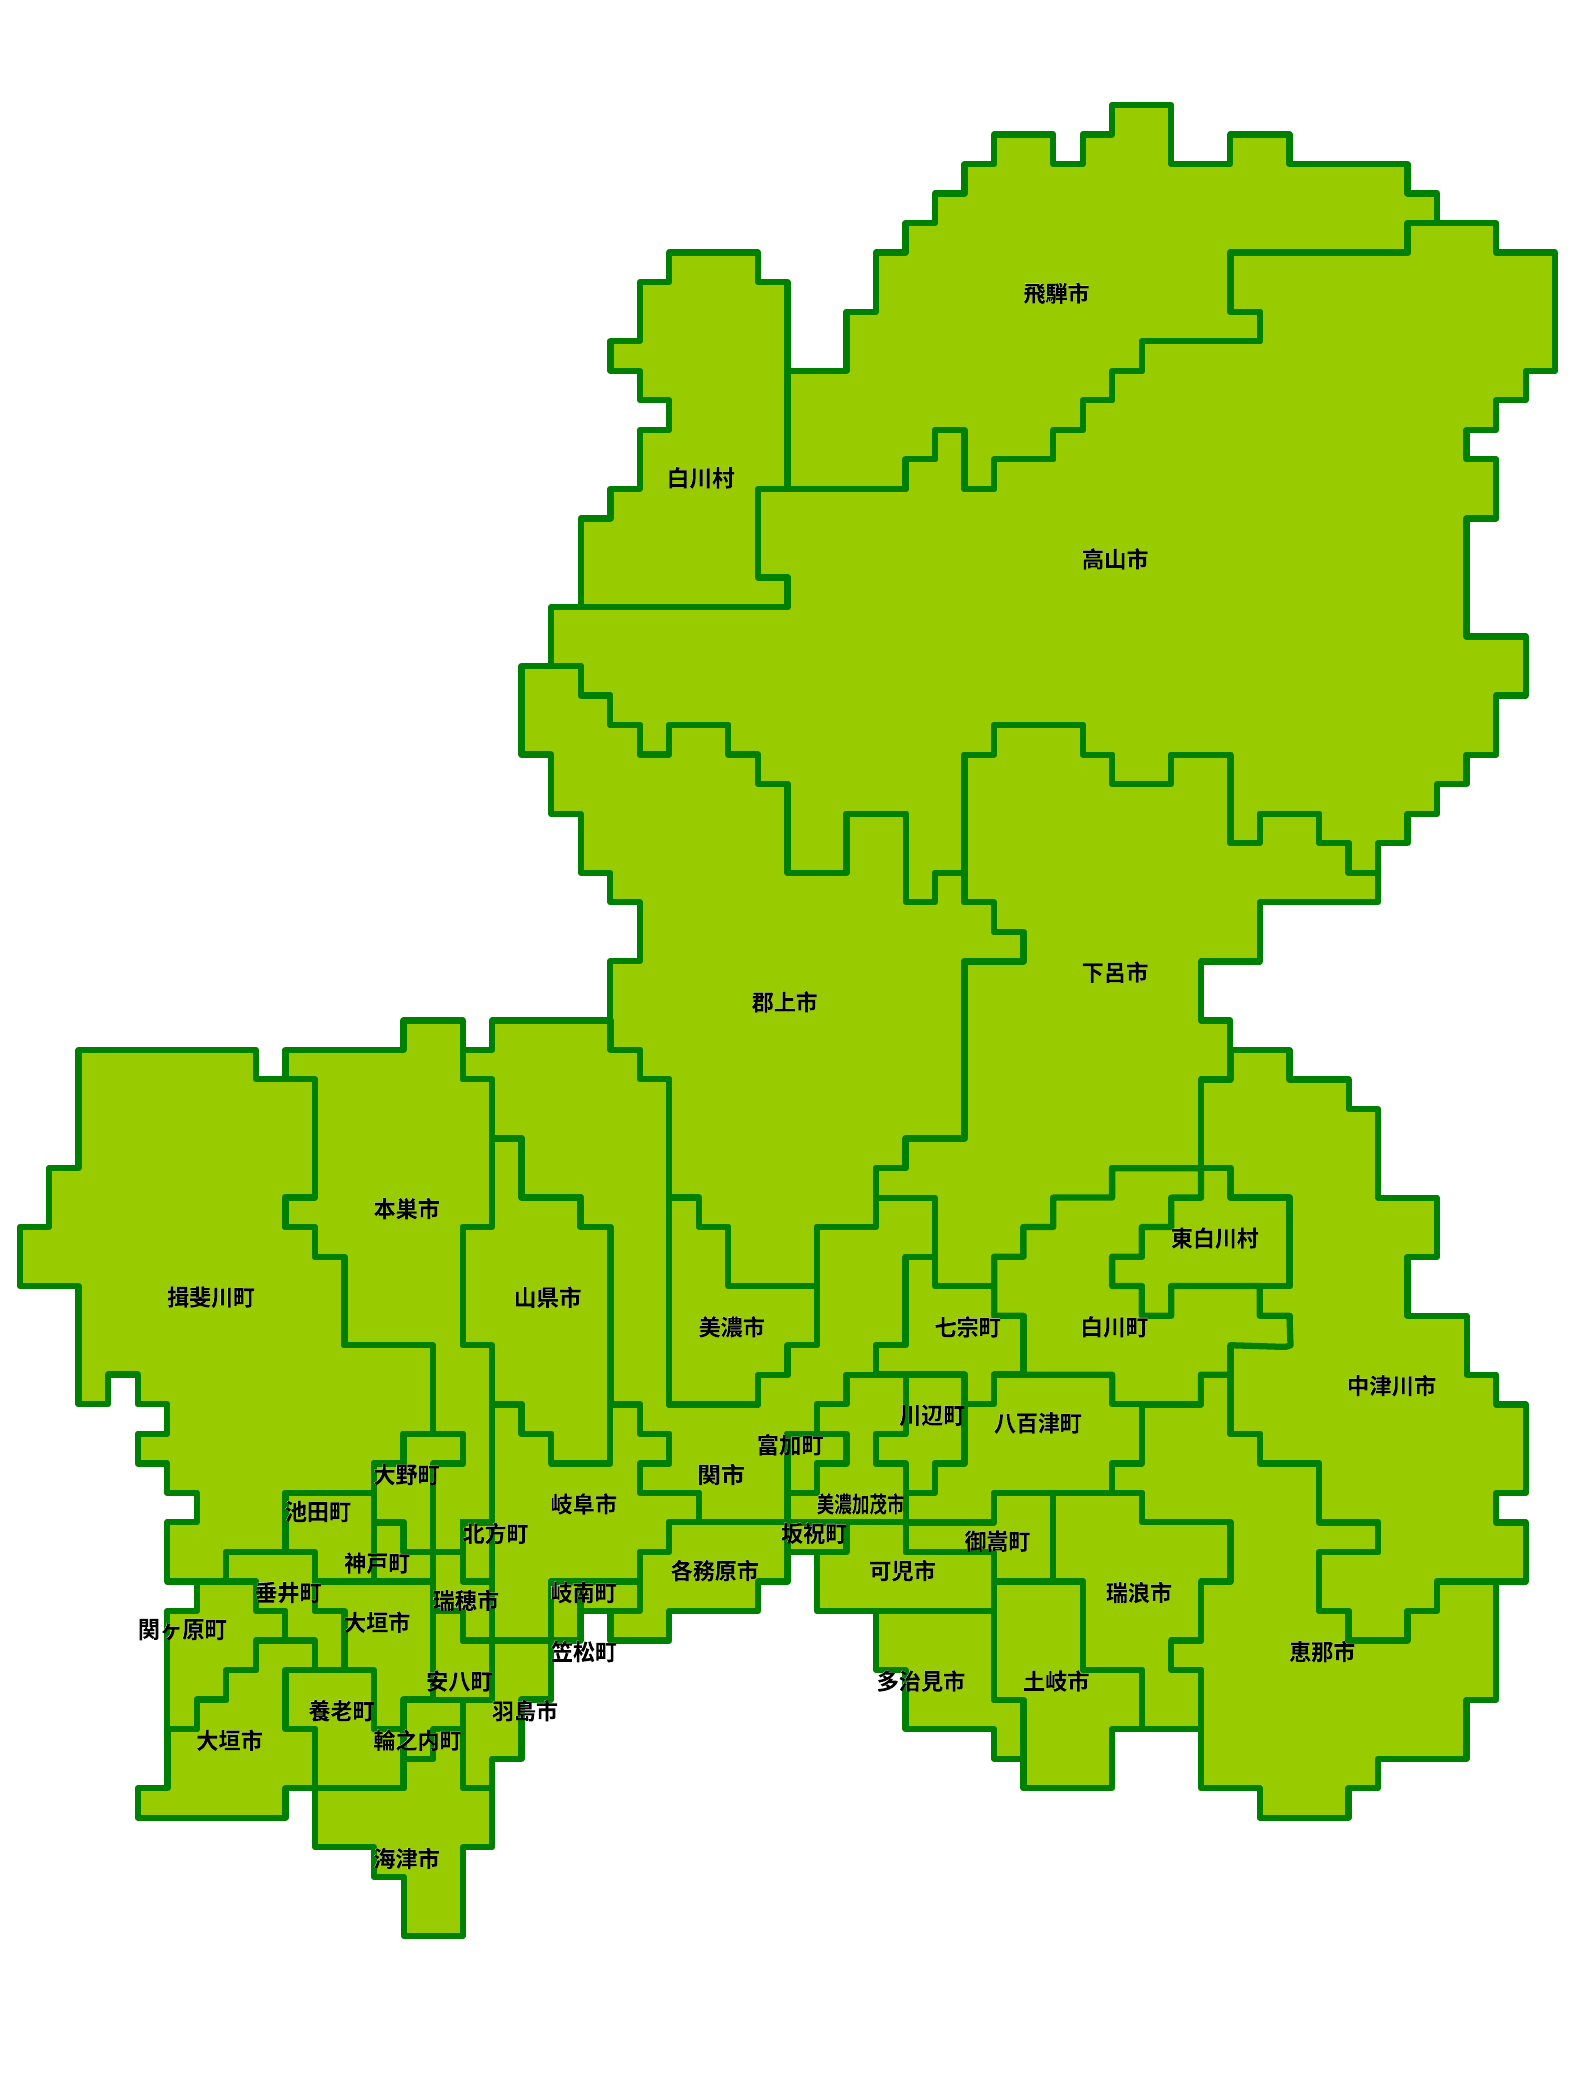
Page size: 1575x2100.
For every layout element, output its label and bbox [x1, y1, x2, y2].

text_box [816, 1492, 905, 1515]
text_box [751, 990, 818, 1013]
text_box [344, 1610, 410, 1634]
text_box [934, 1315, 1001, 1338]
text_box [491, 1699, 558, 1722]
text_box [698, 1315, 765, 1338]
text_box [373, 1847, 440, 1870]
text_box [426, 1669, 493, 1693]
text_box [308, 1699, 375, 1722]
text_box [698, 1463, 745, 1486]
text_box [255, 1581, 322, 1604]
text_box [550, 1492, 617, 1515]
text_box [757, 1433, 824, 1456]
text_box [19, 104, 1556, 1937]
text_box [550, 1640, 617, 1663]
text_box [373, 1728, 462, 1752]
text_box [167, 1285, 255, 1309]
text_box [515, 1285, 581, 1309]
text_box [668, 466, 735, 489]
text_box [1023, 281, 1089, 305]
text_box [1171, 1226, 1259, 1250]
text_box [1082, 547, 1149, 570]
text_box [1348, 1374, 1436, 1397]
text_box [196, 1728, 263, 1752]
text_box [781, 1522, 847, 1545]
text_box [670, 1559, 759, 1582]
text_box [1289, 1640, 1355, 1663]
text_box [432, 1589, 499, 1612]
text_box [899, 1404, 965, 1427]
text_box [964, 1529, 1030, 1553]
text_box [1082, 961, 1148, 984]
text_box [285, 1500, 351, 1523]
text_box [373, 1463, 440, 1486]
text_box [139, 1618, 227, 1641]
text_box [373, 1197, 440, 1220]
text_box [1023, 1669, 1089, 1693]
text_box [550, 1581, 617, 1604]
text_box [1082, 1315, 1149, 1338]
text_box [869, 1559, 936, 1582]
text_box [344, 1551, 410, 1575]
text_box [993, 1411, 1082, 1435]
text_box [462, 1522, 528, 1545]
text_box [1105, 1581, 1172, 1604]
text_box [877, 1669, 965, 1693]
